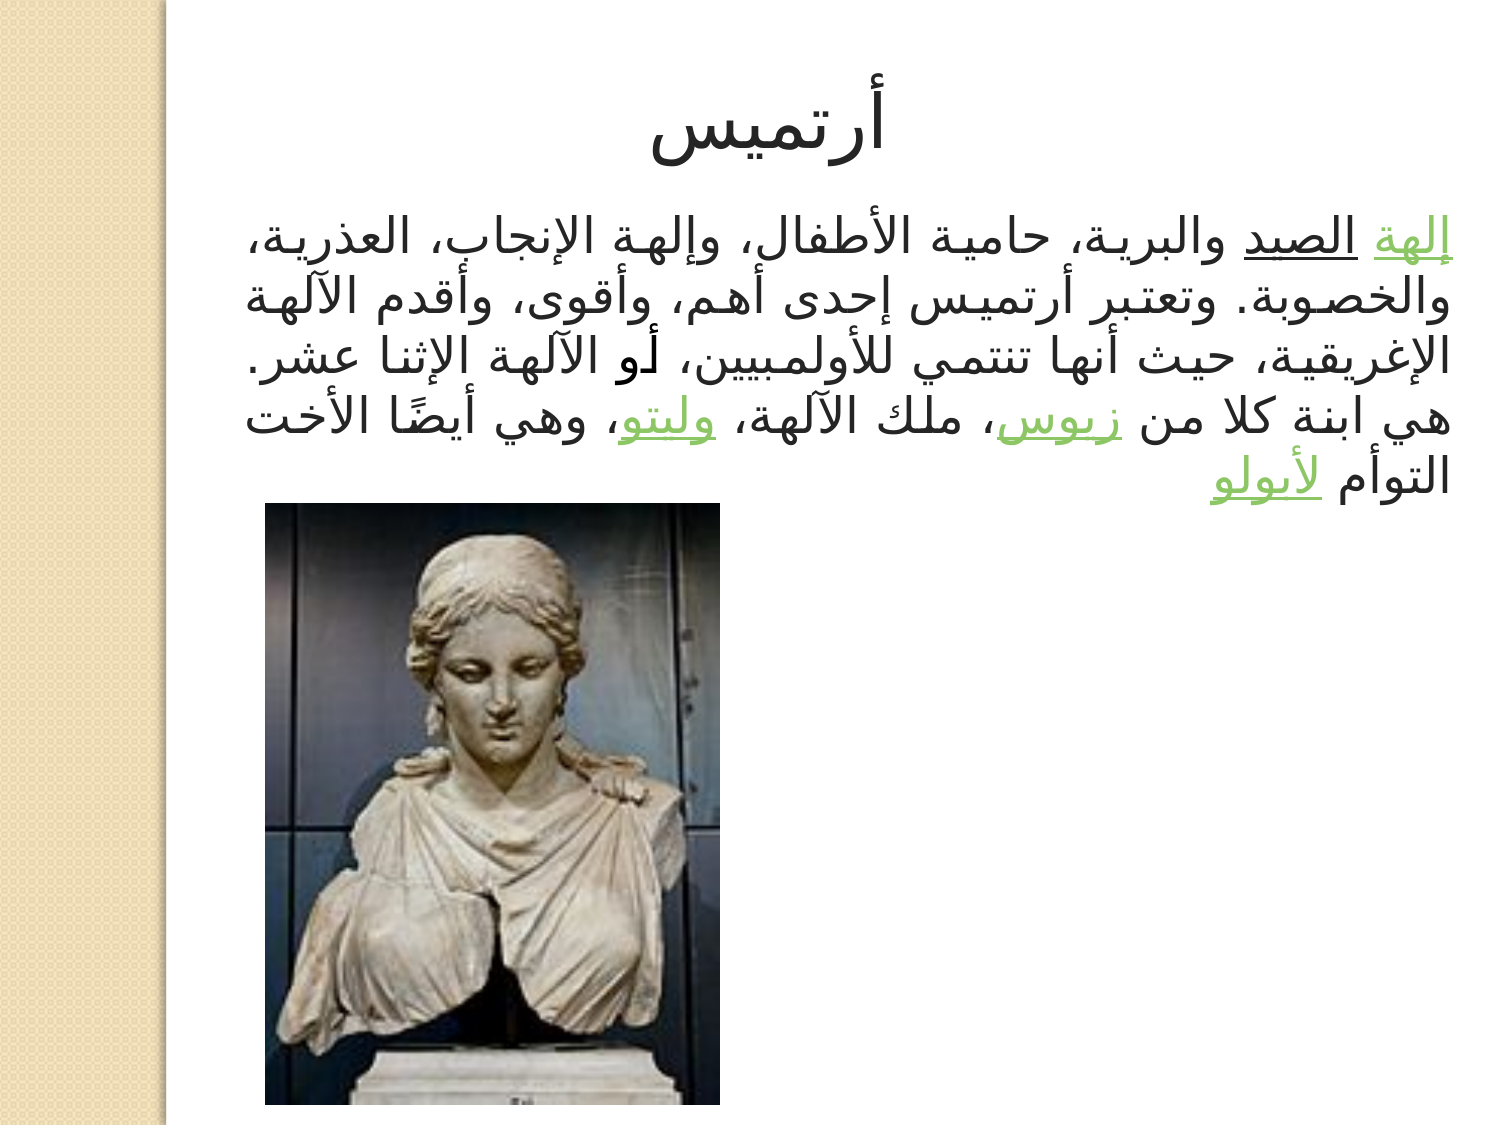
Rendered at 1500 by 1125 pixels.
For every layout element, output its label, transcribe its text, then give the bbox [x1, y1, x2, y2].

text_box إلهة الصيد والبرية، حامية الأطفال، وإلهة الإنجاب، العذرية، والخصوبة. وتعتبر أرتميس إحدى أهم، وأقوى، وأقدم الآلهة الإغريقية، حيث أنها تنتمي للأولمبيين، أو الآلهة الإثنا عشر. هي ابنة كلا من زيوس، ملك الآلهة، وليتو، وهي أيضًا الأخت التوأم لأبولو [230, 196, 1468, 511]
text_box أرتميس [610, 66, 903, 196]
picture [265, 503, 720, 1106]
